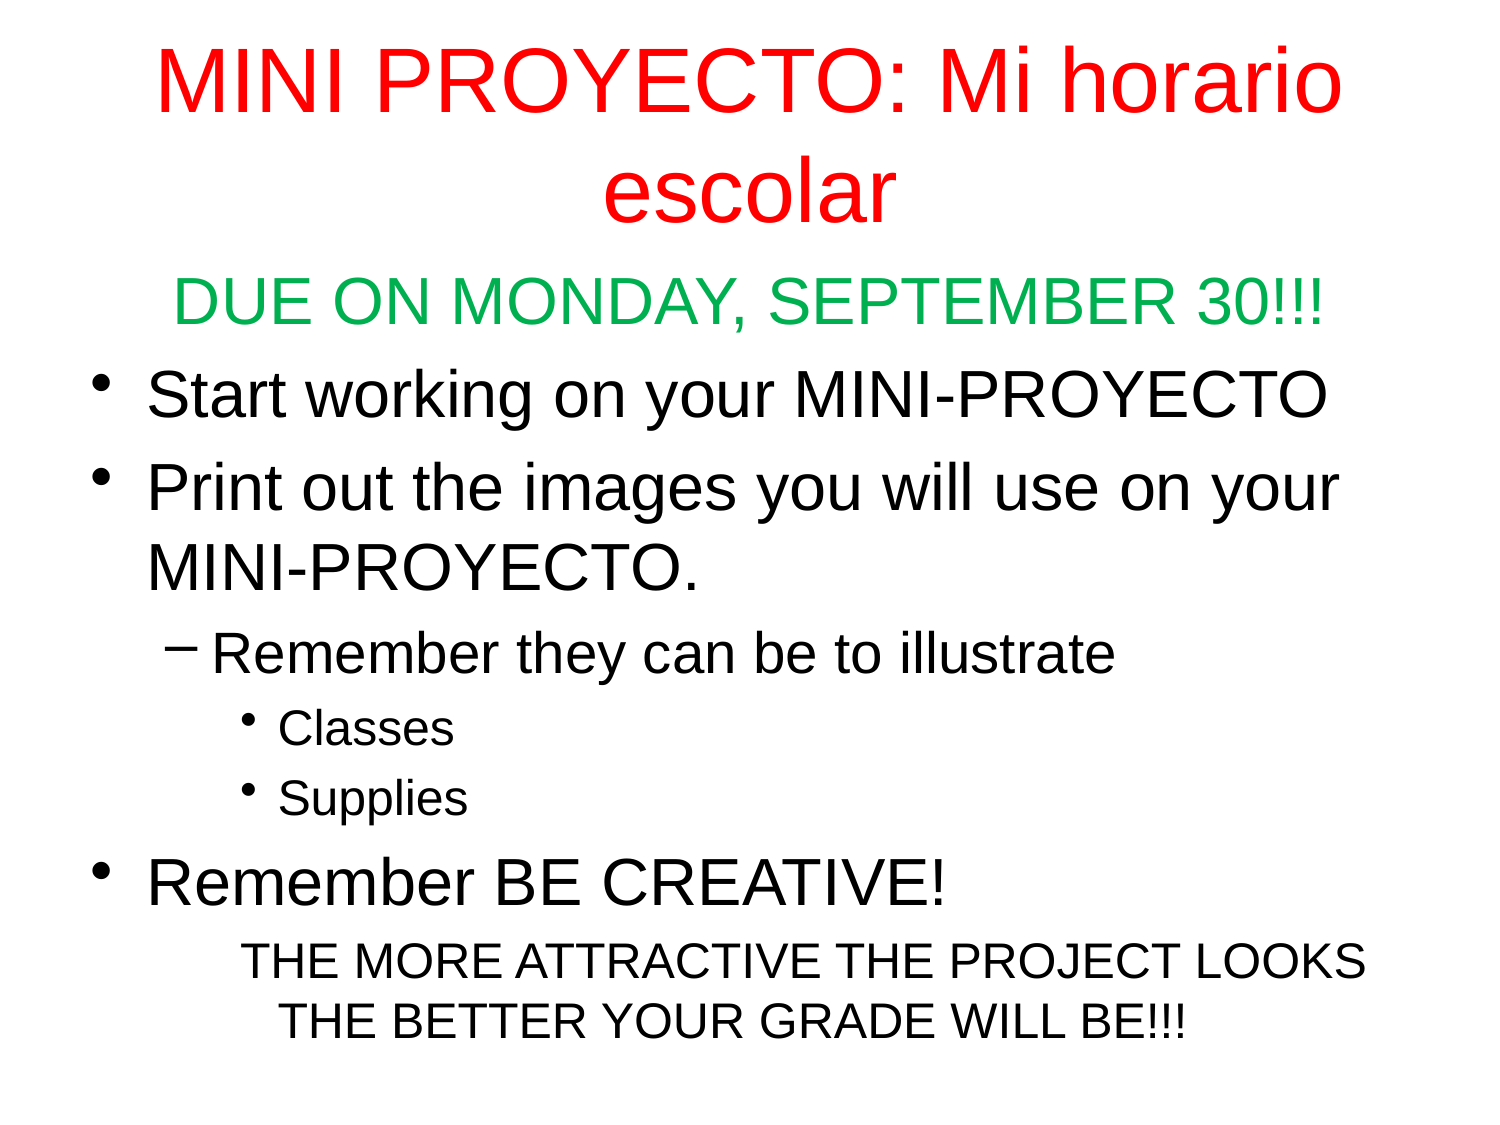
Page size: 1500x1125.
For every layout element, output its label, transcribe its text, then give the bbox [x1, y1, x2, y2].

title MINI PROYECTO: Mi horario escolar [75, 37, 1425, 225]
list DUE ON MONDAY, SEPTEMBER 30!!! Start working on your MINI-PROYECTO Print out the images you will use on your MINI-PROYECTO. Remember they can be to illustrate Classes Supplies Remember BE CREATIVE! THE MORE ATTRACTIVE THE PROJECT LOOKS THE BETTER YOUR GRADE WILL BE!!! [75, 249, 1425, 1063]
